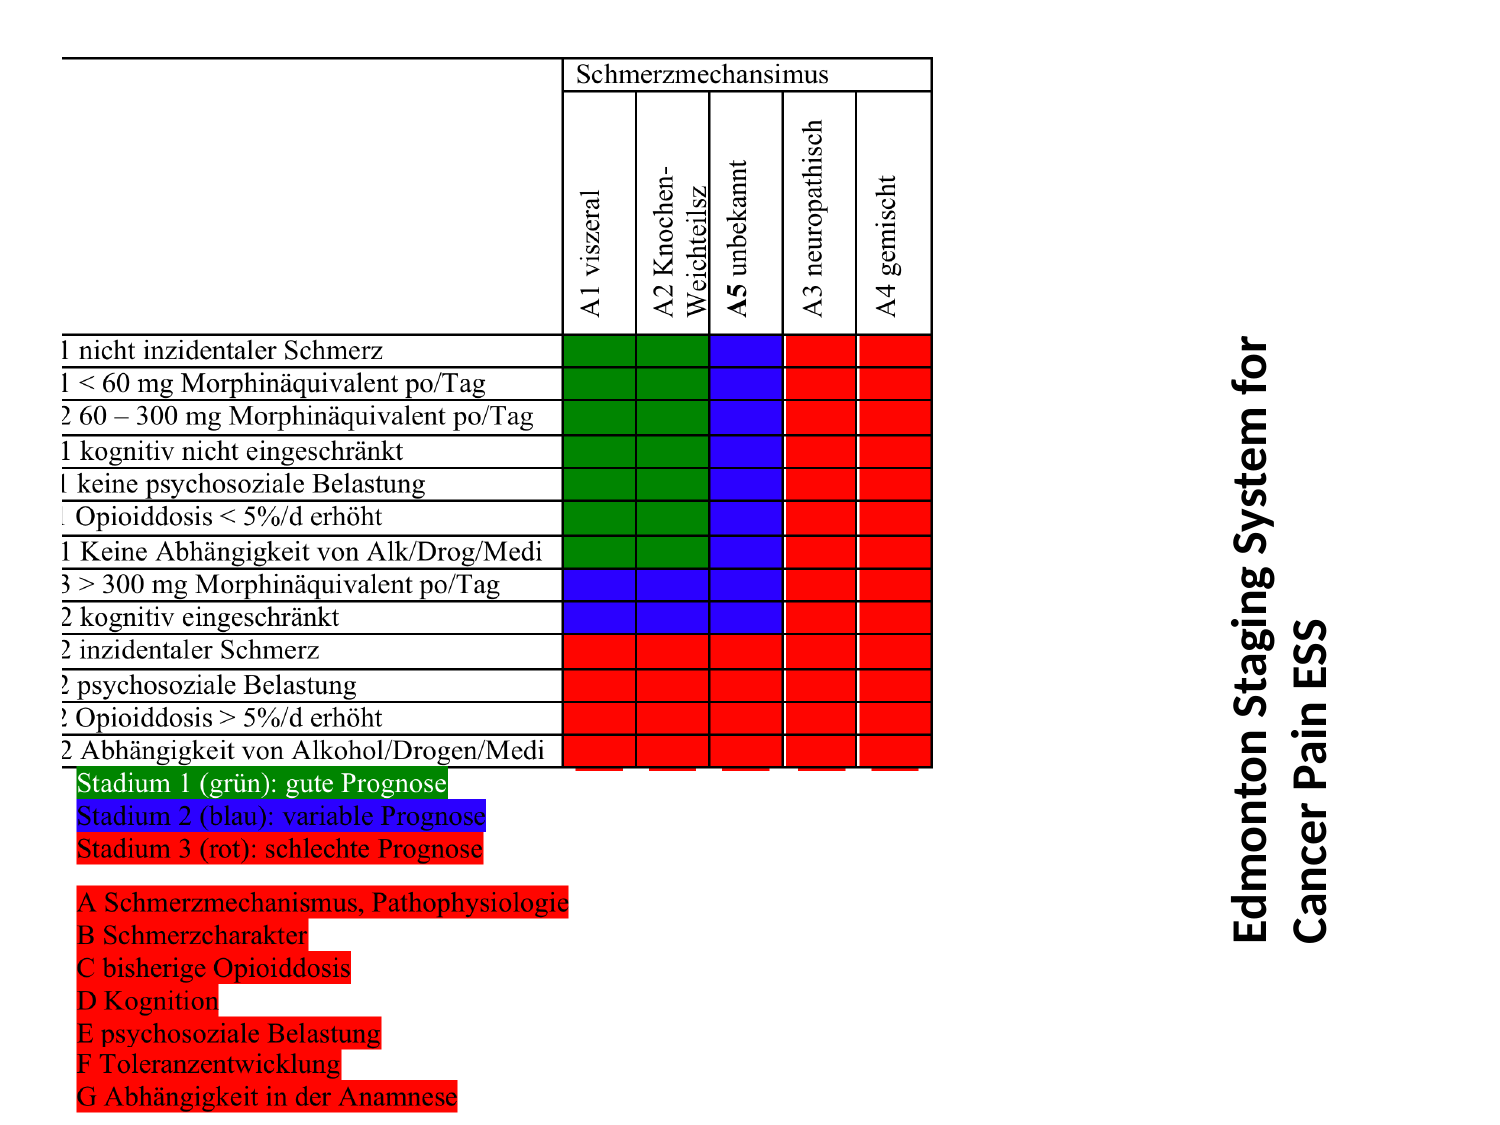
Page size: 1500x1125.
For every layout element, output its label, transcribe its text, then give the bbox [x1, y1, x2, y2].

picture [62, 57, 1163, 1125]
text_box Edmonton Staging System for Cancer Pain ESS [1208, 212, 1344, 959]
